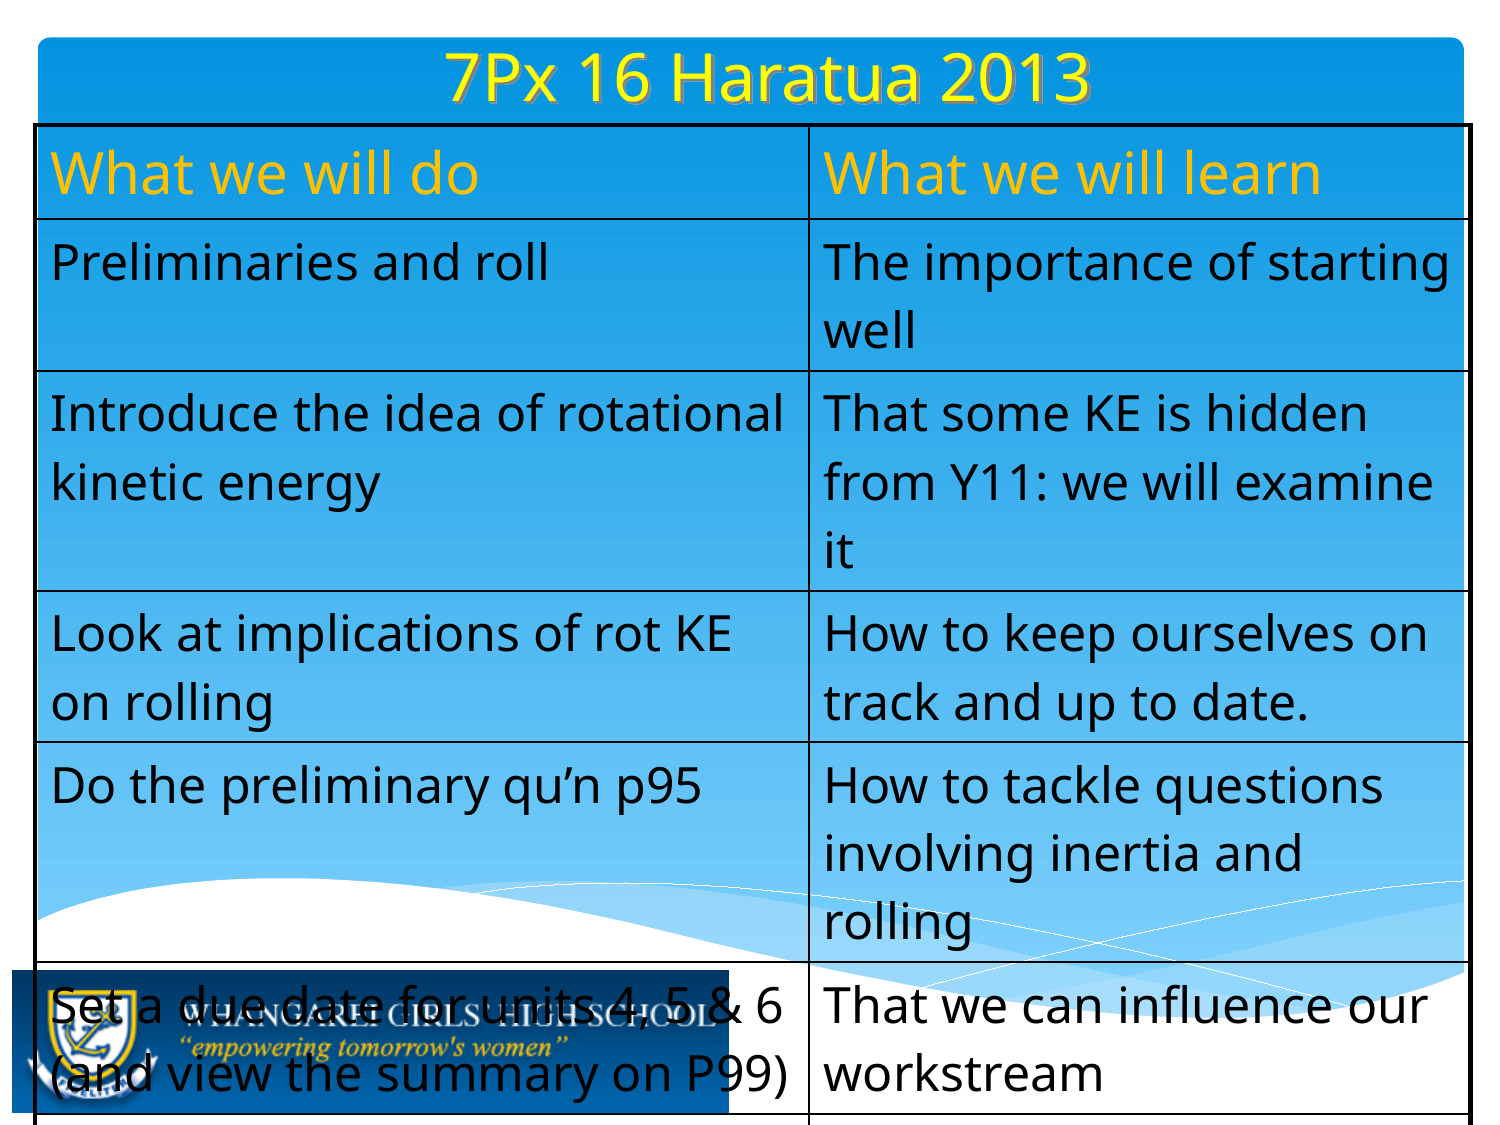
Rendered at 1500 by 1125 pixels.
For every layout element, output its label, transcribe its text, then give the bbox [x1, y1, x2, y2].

table_cell How to keep ourselves on track and up to date. [810, 592, 1468, 741]
table_cell Set a due date for units 4, 5 & 6 (and view the summary on P99) [37, 963, 808, 1113]
table_cell Preliminaries and roll [37, 220, 808, 370]
table_cell That some KE is hidden from Y11: we will examine it [810, 372, 1468, 590]
text_box 7Px 16 Haratua 2013 [162, 24, 1375, 123]
table_cell Look at implications of rot KE on rolling [37, 592, 808, 741]
table_cell Introduce the idea of rotational kinetic energy [37, 372, 808, 590]
table_cell Do the preliminary qu’n p95 [37, 743, 808, 961]
table_cell How to make good use of time. [810, 1115, 1468, 1125]
table_header What we will learn [810, 127, 1468, 218]
table_header What we will do [37, 127, 808, 218]
table_cell The importance of starting well [810, 220, 1468, 370]
table_cell How to tackle questions involving inertia and rolling [810, 743, 1468, 961]
picture [12, 970, 729, 1113]
table_cell That we can influence our workstream [810, 963, 1468, 1113]
table_cell HRT and HW marking [37, 1115, 808, 1125]
